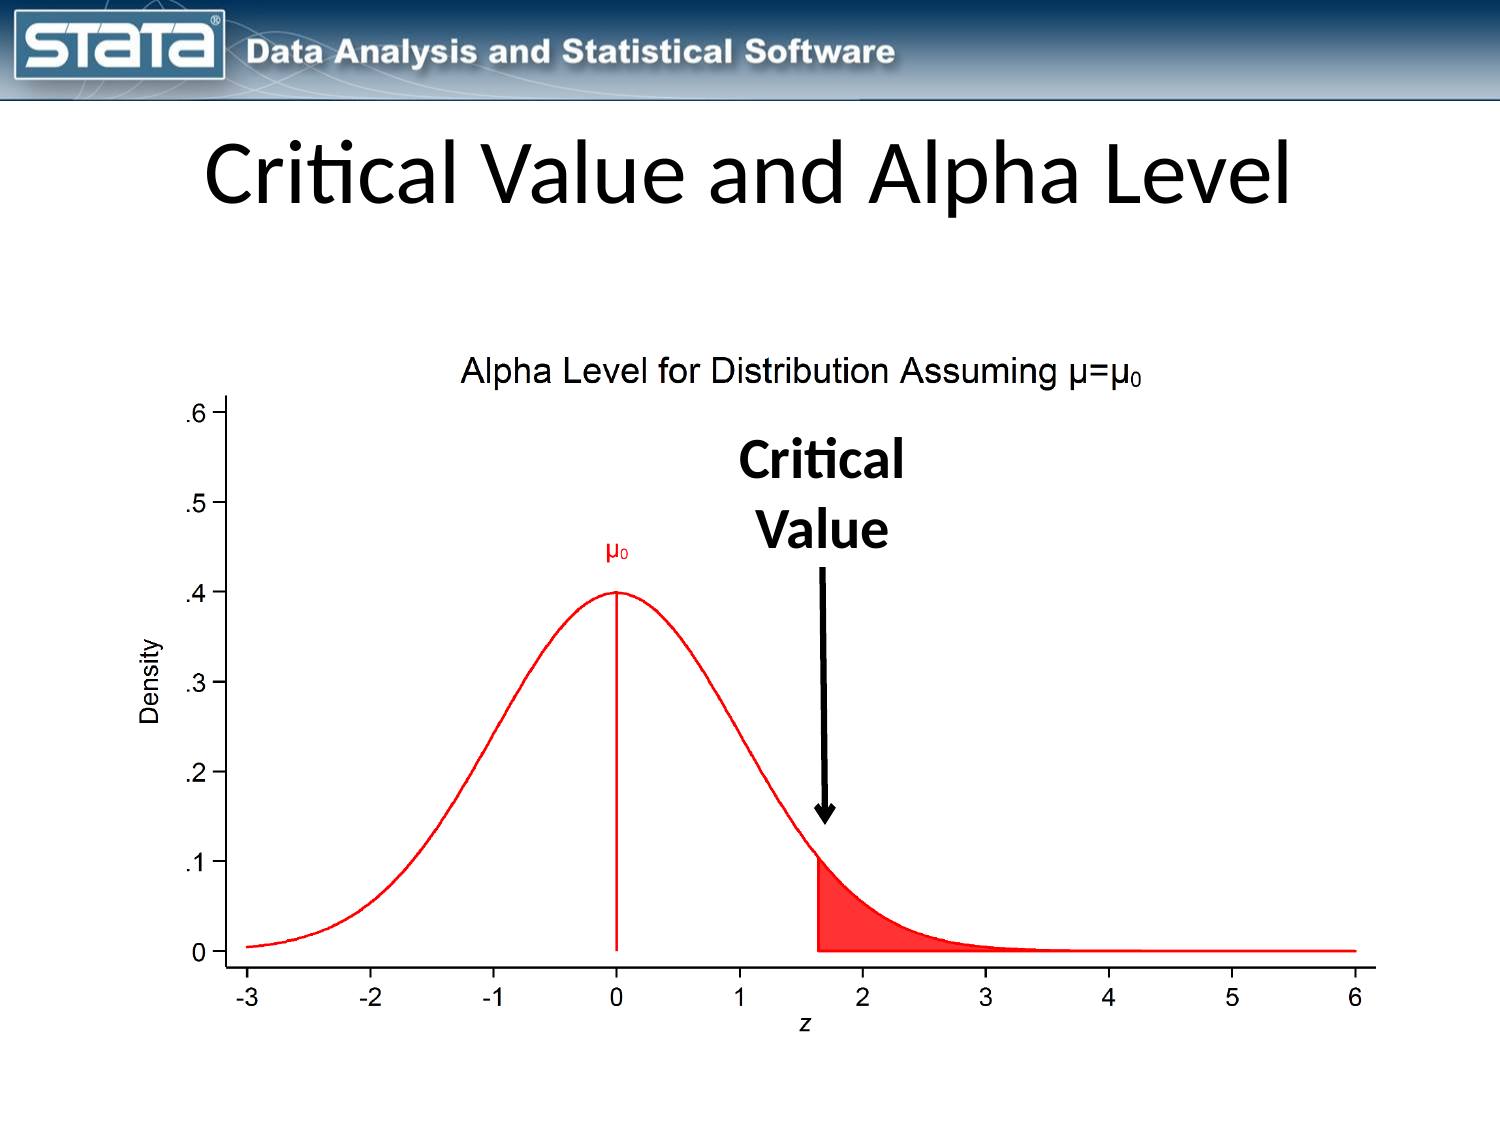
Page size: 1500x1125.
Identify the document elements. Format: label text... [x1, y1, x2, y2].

title Critical Value and Alpha Level [75, 109, 1425, 233]
picture [0, 0, 1500, 102]
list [89, 324, 1411, 1068]
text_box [822, 568, 826, 826]
